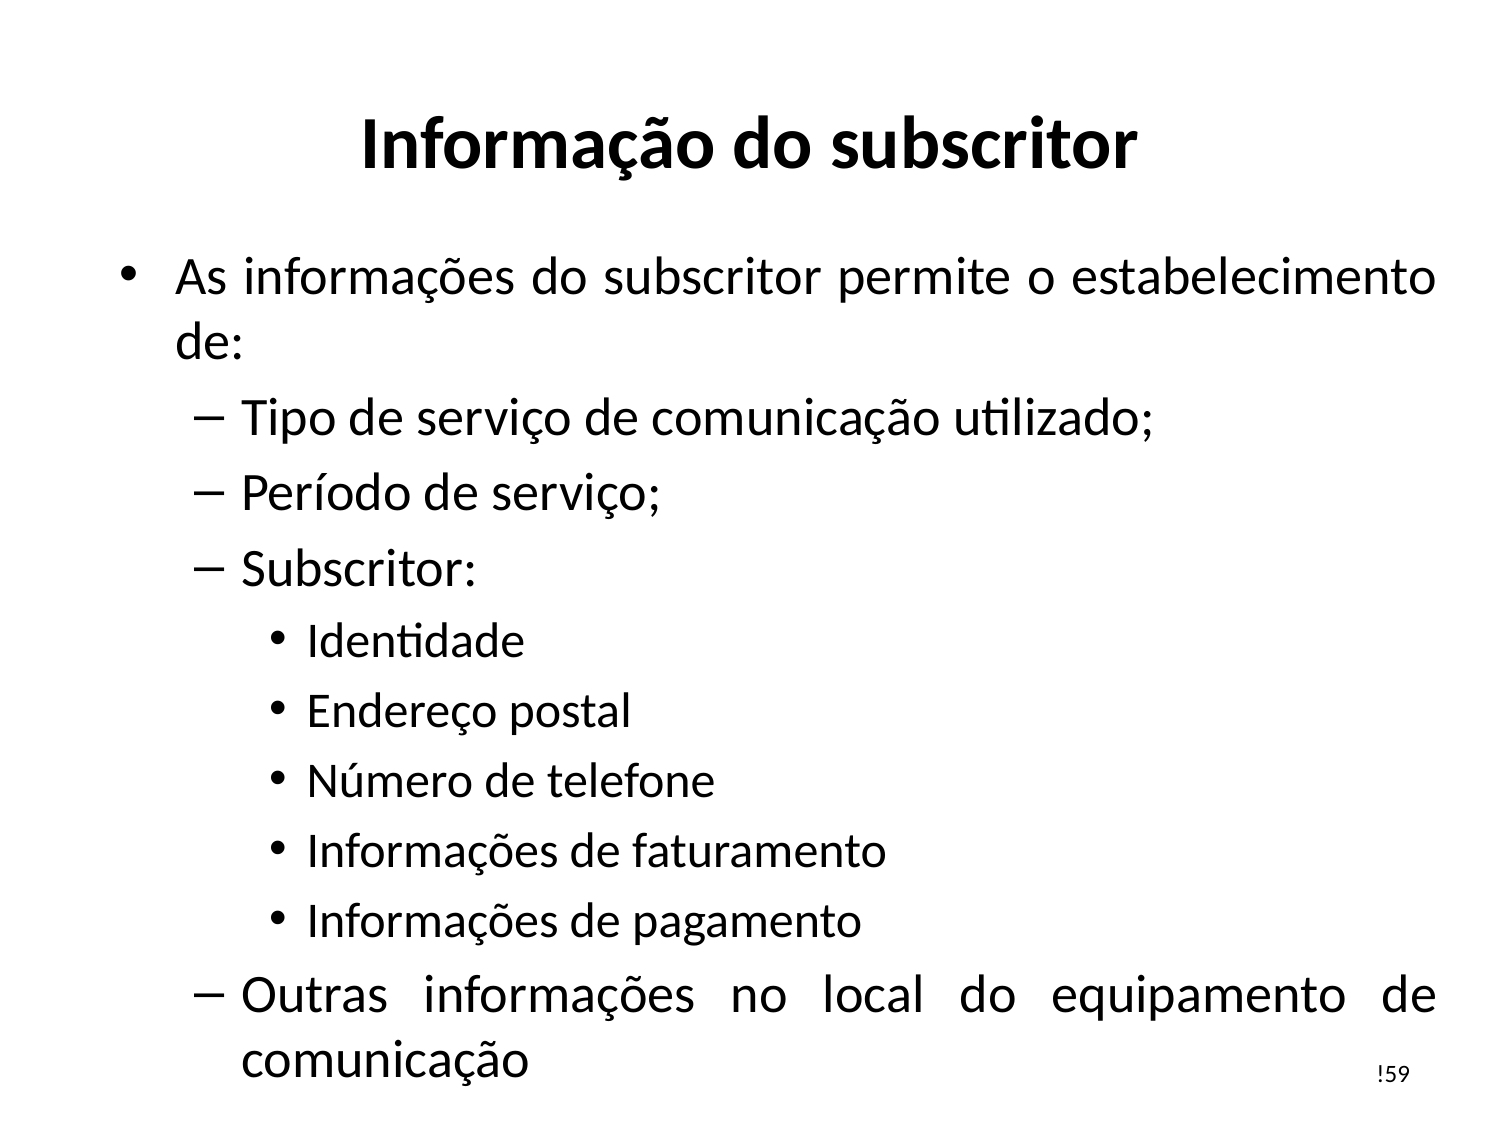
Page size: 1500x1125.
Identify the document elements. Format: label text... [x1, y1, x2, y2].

title Informação do subscritor [74, 44, 1426, 233]
list As informações do subscritor permite o estabelecimento de: Tipo de serviço de comunicação utilizado; Período de serviço; Subscritor: Identidade Endereço postal Número de telefone Informações de faturamento Informações de pagamento Outras informações no local do equipamento de comunicação [103, 232, 1455, 976]
slide_number !59 [1074, 1042, 1425, 1103]
